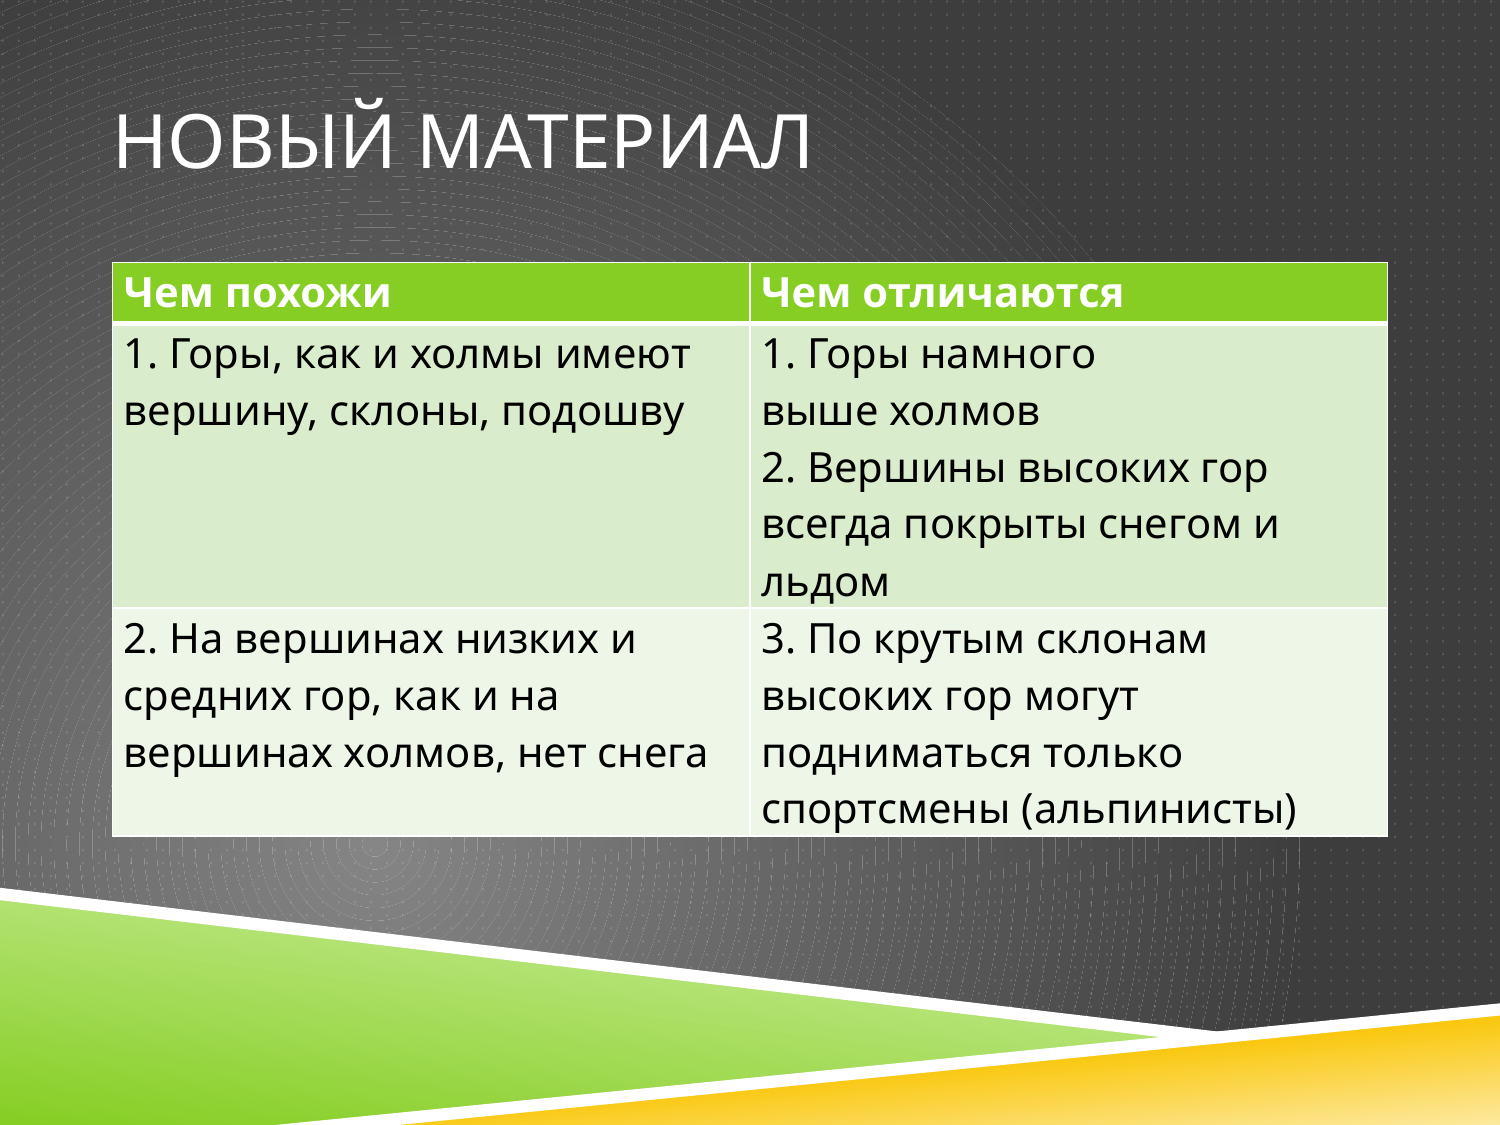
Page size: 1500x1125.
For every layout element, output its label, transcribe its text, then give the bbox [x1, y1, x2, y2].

title Новый материал [112, 45, 1388, 233]
table_cell 2. На вершинах низких и средних гор, как и на вершинах холмов, нет снега [113, 609, 749, 835]
table_header Чем похожи [113, 263, 749, 321]
table_cell 1. Горы, как и холмы имеют вершину, склоны, подошву [113, 326, 749, 607]
table_header Чем отличаются [751, 263, 1387, 321]
table_cell 1. Горы намного выше холмов 2. Вершины высоких гор всегда покрыты снегом и льдом [751, 326, 1387, 607]
table_cell 3. По крутым склонам высоких гор могут подниматься только спортсмены (альпинисты) [751, 609, 1387, 835]
